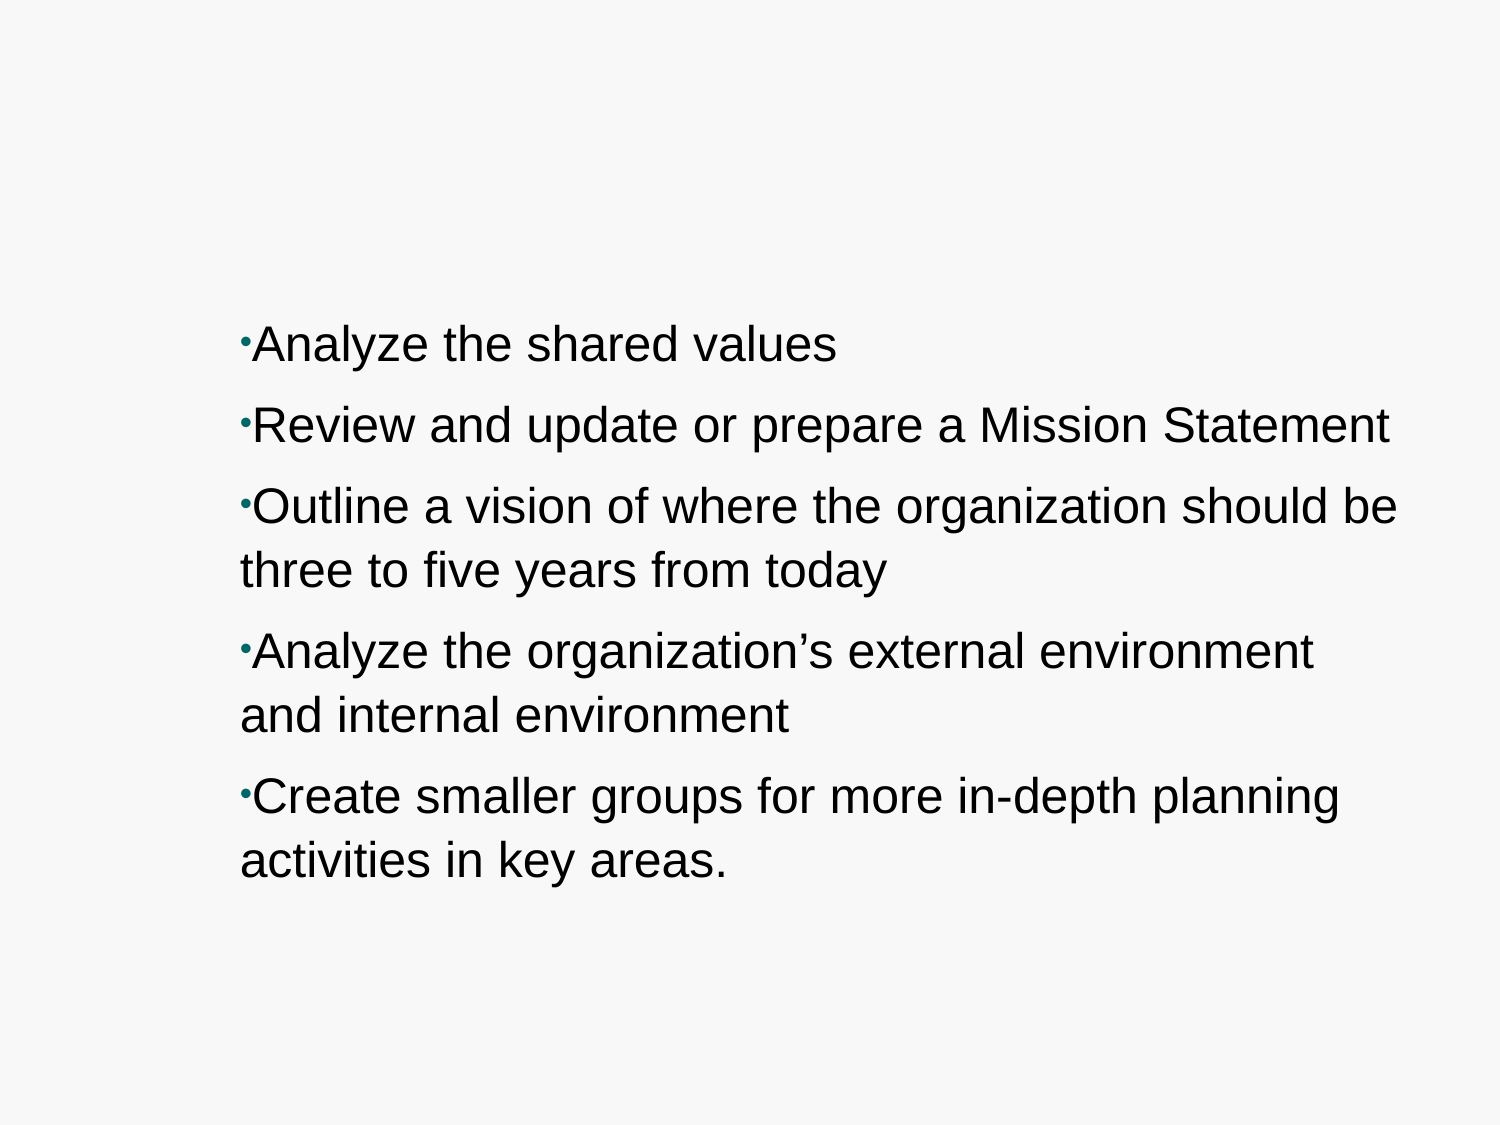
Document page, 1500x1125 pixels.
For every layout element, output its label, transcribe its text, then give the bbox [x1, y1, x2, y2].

list Analyze the shared values Review and update or prepare a Mission Statement Outline a vision of where the organization should be three to five years from today Analyze the organization’s external environment and internal environment Create smaller groups for more in-depth planning activities in key areas. [224, 299, 1425, 975]
